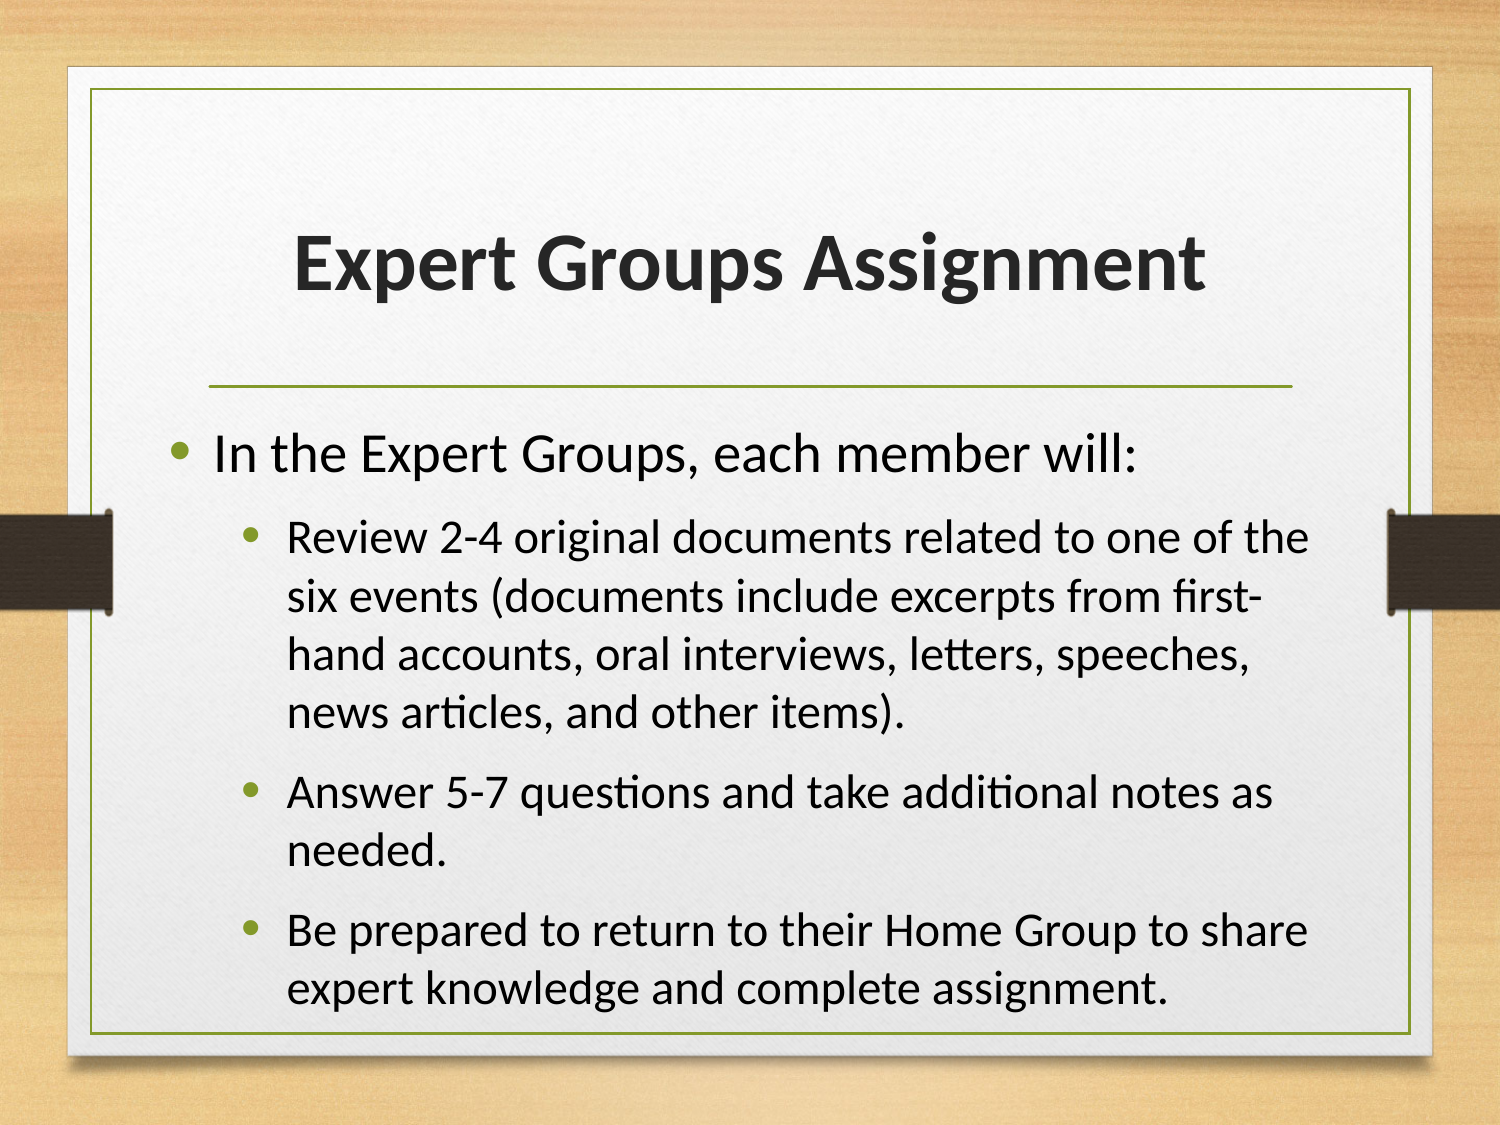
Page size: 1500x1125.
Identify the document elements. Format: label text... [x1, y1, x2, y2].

picture [0, 0, 1500, 1125]
title Expert Groups Assignment [193, 150, 1309, 365]
list In the Expert Groups, each member will: Review 2-4 original documents related to one of the six events (documents include excerpts from first-hand accounts, oral interviews, letters, speeches, news articles, and other items). Answer 5-7 questions and take additional notes as needed. Be prepared to return to their Home Group to share expert knowledge and complete assignment. [153, 408, 1363, 1024]
